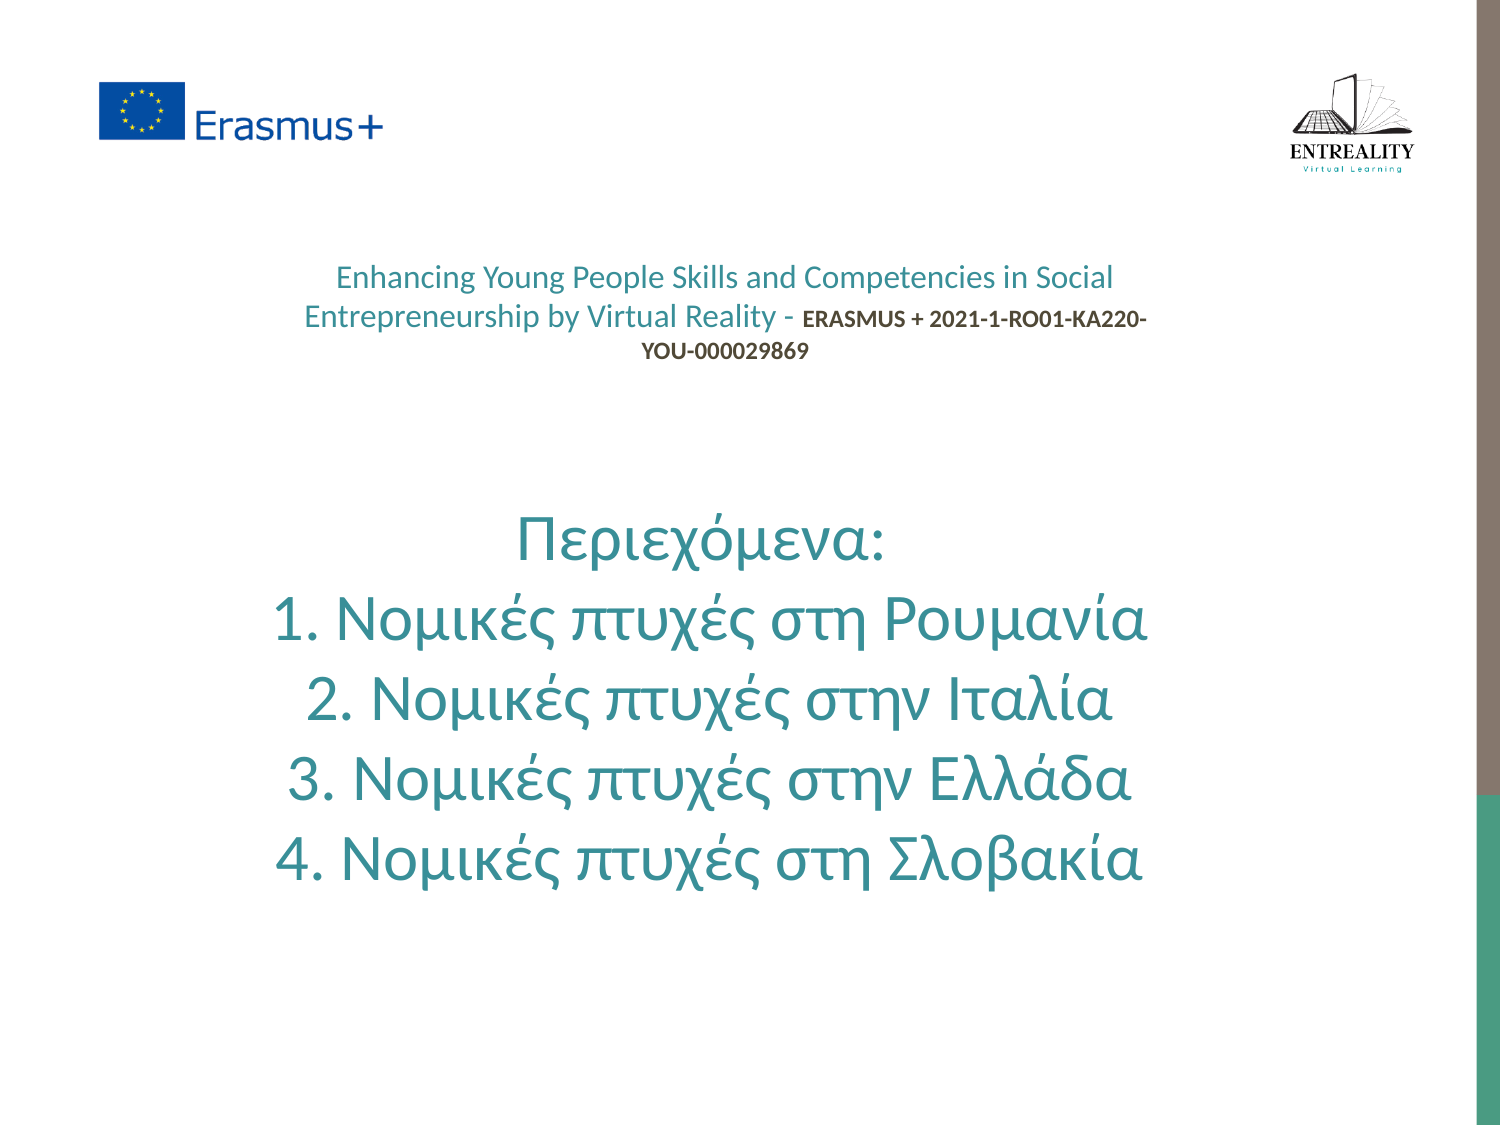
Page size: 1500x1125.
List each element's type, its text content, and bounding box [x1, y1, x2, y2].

text_box Enhancing Young People Skills and Competencies in Social Entrepreneurship by Virtual Reality - ERASMUS + 2021-1-RO01-KA220-YOU-000029869 [275, 247, 1176, 372]
picture [81, 64, 399, 156]
picture [1246, 17, 1458, 229]
title Περιεχόμενα: 1. Νομικές πτυχές στη Ρουμανία 2. Νομικές πτυχές στην Ιταλία 3. Νομικές πτυχές στην Ελλάδα 4. Νομικές πτυχές στη Σλοβακία [47, 667, 1372, 1020]
